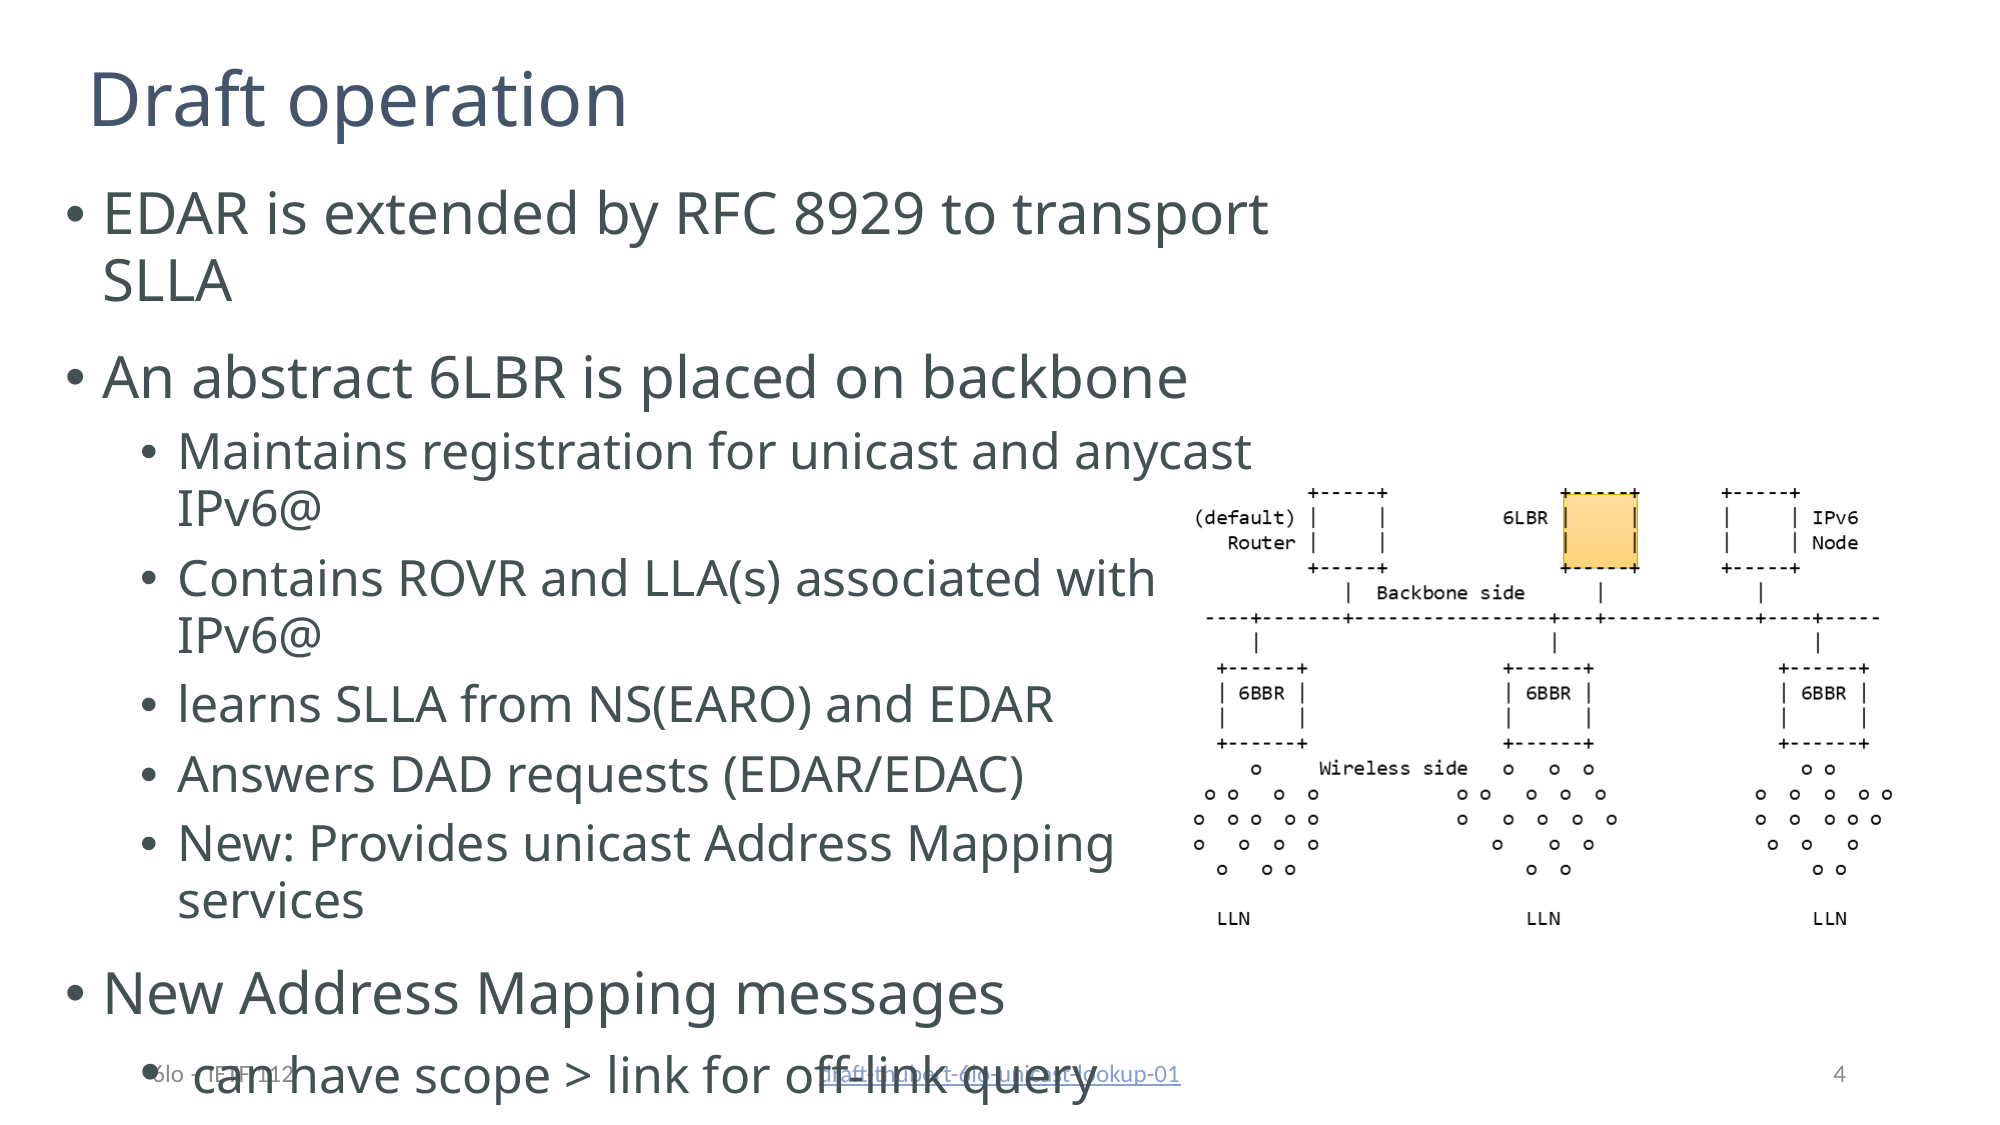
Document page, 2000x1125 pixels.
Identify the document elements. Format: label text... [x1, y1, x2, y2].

picture [1159, 444, 1915, 943]
title Draft operation [72, 36, 1950, 175]
list EDAR is extended by RFC 8929 to transport SLLA An abstract 6LBR is placed on backbone Maintains registration for unicast and anycast IPv6@ Contains ROVR and LLA(s) associated with IPv6@ learns SLLA from NS(EARO) and EDAR Answers DAD requests (EDAR/EDAC) New: Provides unicast Address Mapping services New Address Mapping messages can have scope > link for off-link query Unicast link-scope NS/NA can also be used New status “not found” [50, 174, 1303, 1030]
